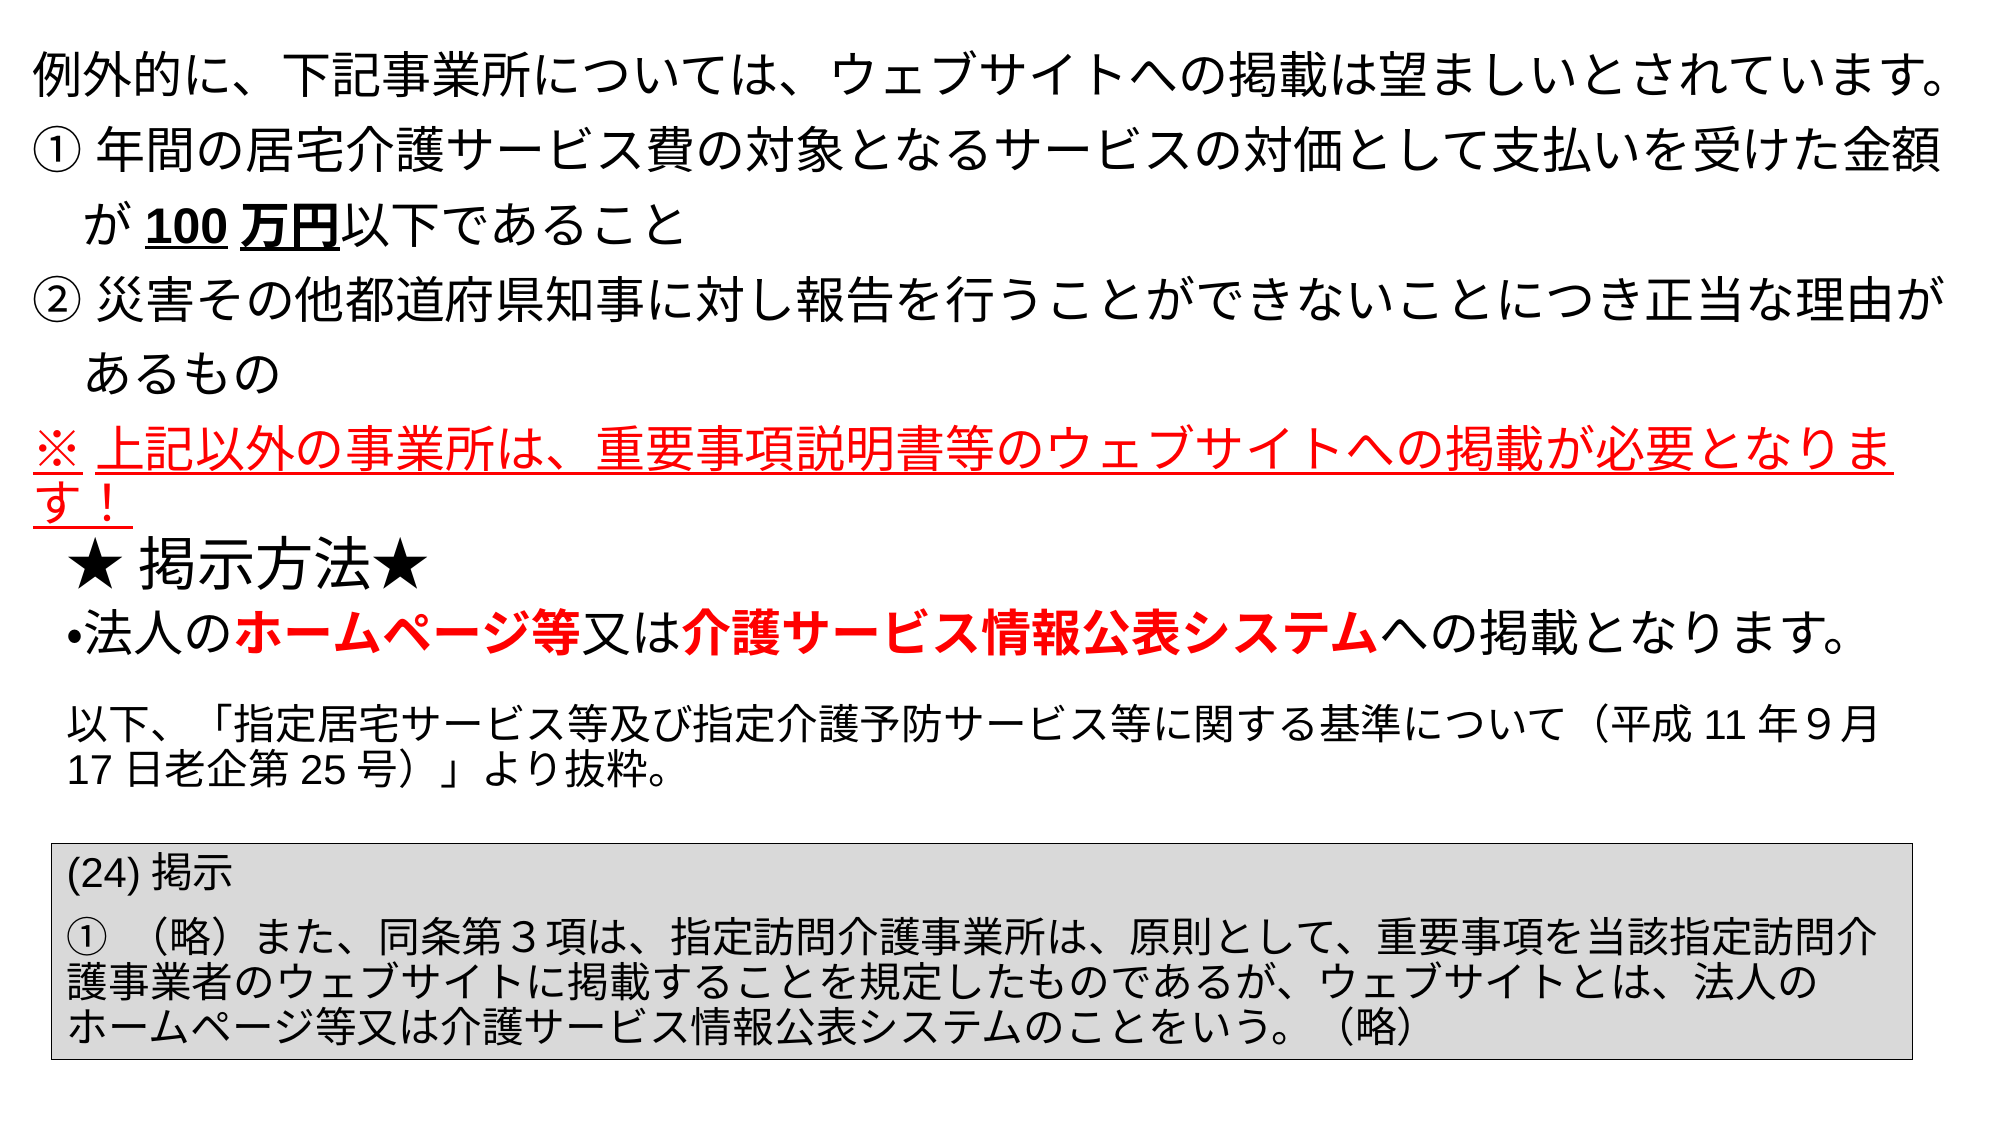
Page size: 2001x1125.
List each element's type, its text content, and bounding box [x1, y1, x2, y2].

text_box ・法人のホームページ等又は介護サービス情報公表システムへの掲載となります。 [51, 600, 1913, 680]
text_box 以下、「指定居宅サービス等及び指定介護予防サービス等に関する基準について（平成11年９月17日老企第25号）」より抜粋。 [51, 695, 1913, 802]
text_box (24)掲示 ① （略）また、同条第３項は、指定訪問介護事業所は、原則として、重要事項を当該指定訪問介護事業者のウェブサイトに掲載することを規定したものであるが、ウェブサイトとは、法人のホームページ等又は介護サービス情報公表システムのことをいう。（略） [51, 843, 1913, 1060]
text_box ★掲示方法★ [51, 528, 448, 600]
text_box 例外的に、下記事業所については、ウェブサイトへの掲載は望ましいとされています。 ①年間の居宅介護サービス費の対象となるサービスの対価として支払いを受けた金額 が100万円以下であること ②災害その他都道府県知事に対し報告を行うことができないことにつき正当な理由が あるもの ※上記以外の事業所は、重要事項説明書等のウェブサイトへの掲載が必要となります！ [18, 42, 2000, 554]
